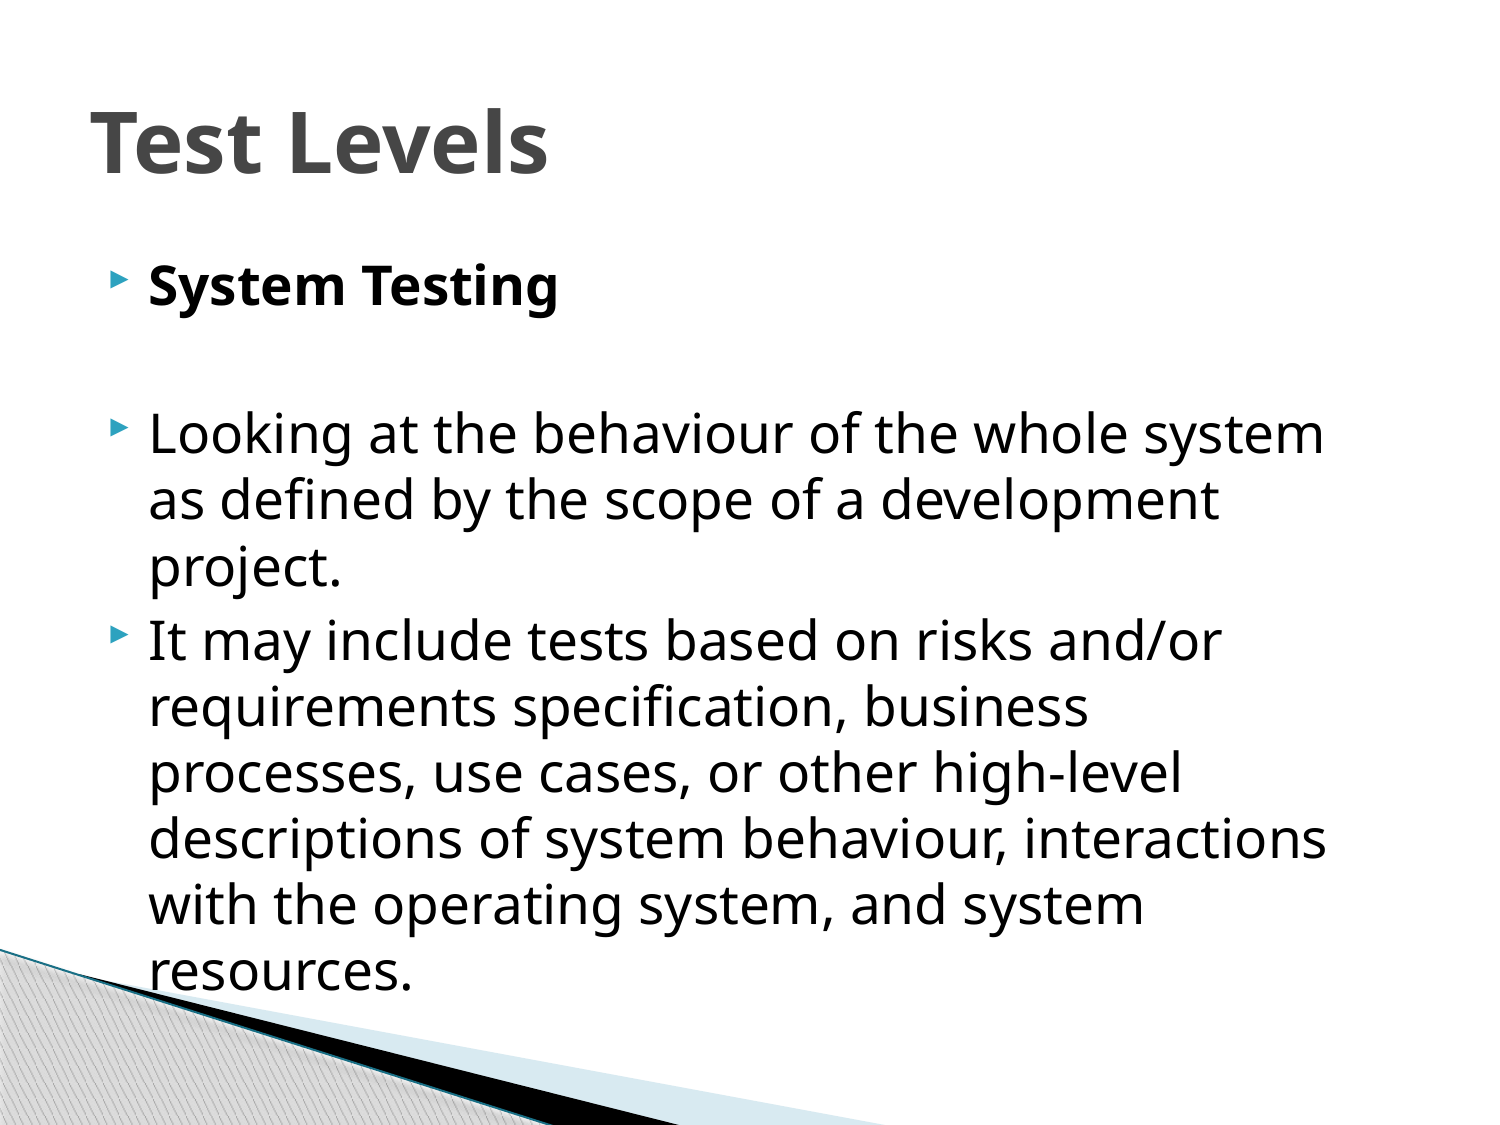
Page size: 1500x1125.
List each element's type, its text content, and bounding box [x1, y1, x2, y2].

list System Testing Looking at the behaviour of the whole system as defined by the scope of a development project. It may include tests based on risks and/or requirements specification, business processes, use cases, or other high-level descriptions of system behaviour, interactions with the operating system, and system resources. [75, 243, 1388, 1012]
title Test Levels [75, 45, 1425, 233]
